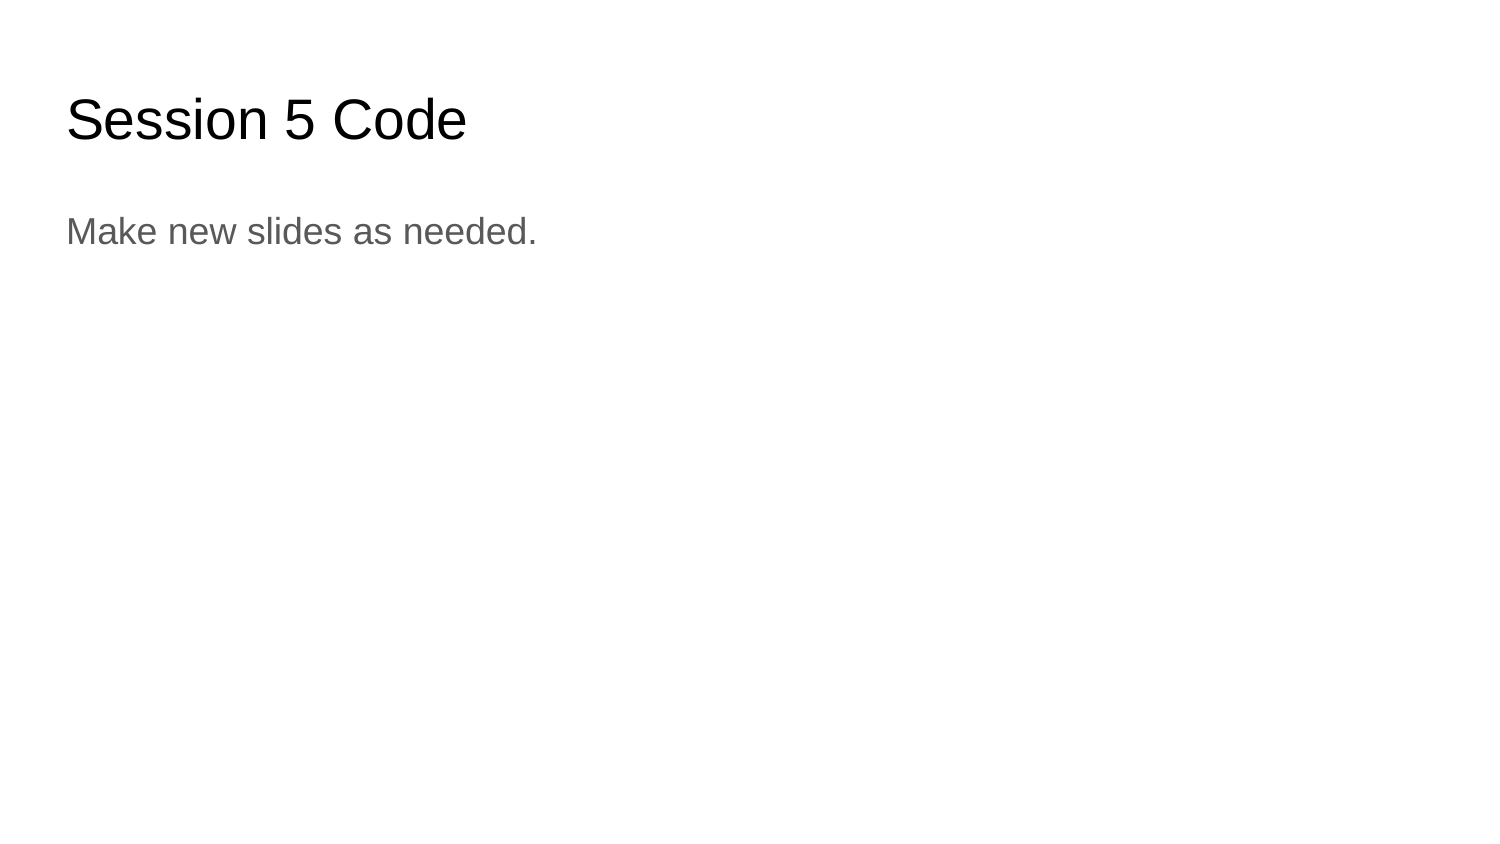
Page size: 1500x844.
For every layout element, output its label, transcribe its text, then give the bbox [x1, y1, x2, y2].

title Session 5 Code [51, 72, 1449, 167]
list Make new slides as needed. [51, 189, 1449, 750]
